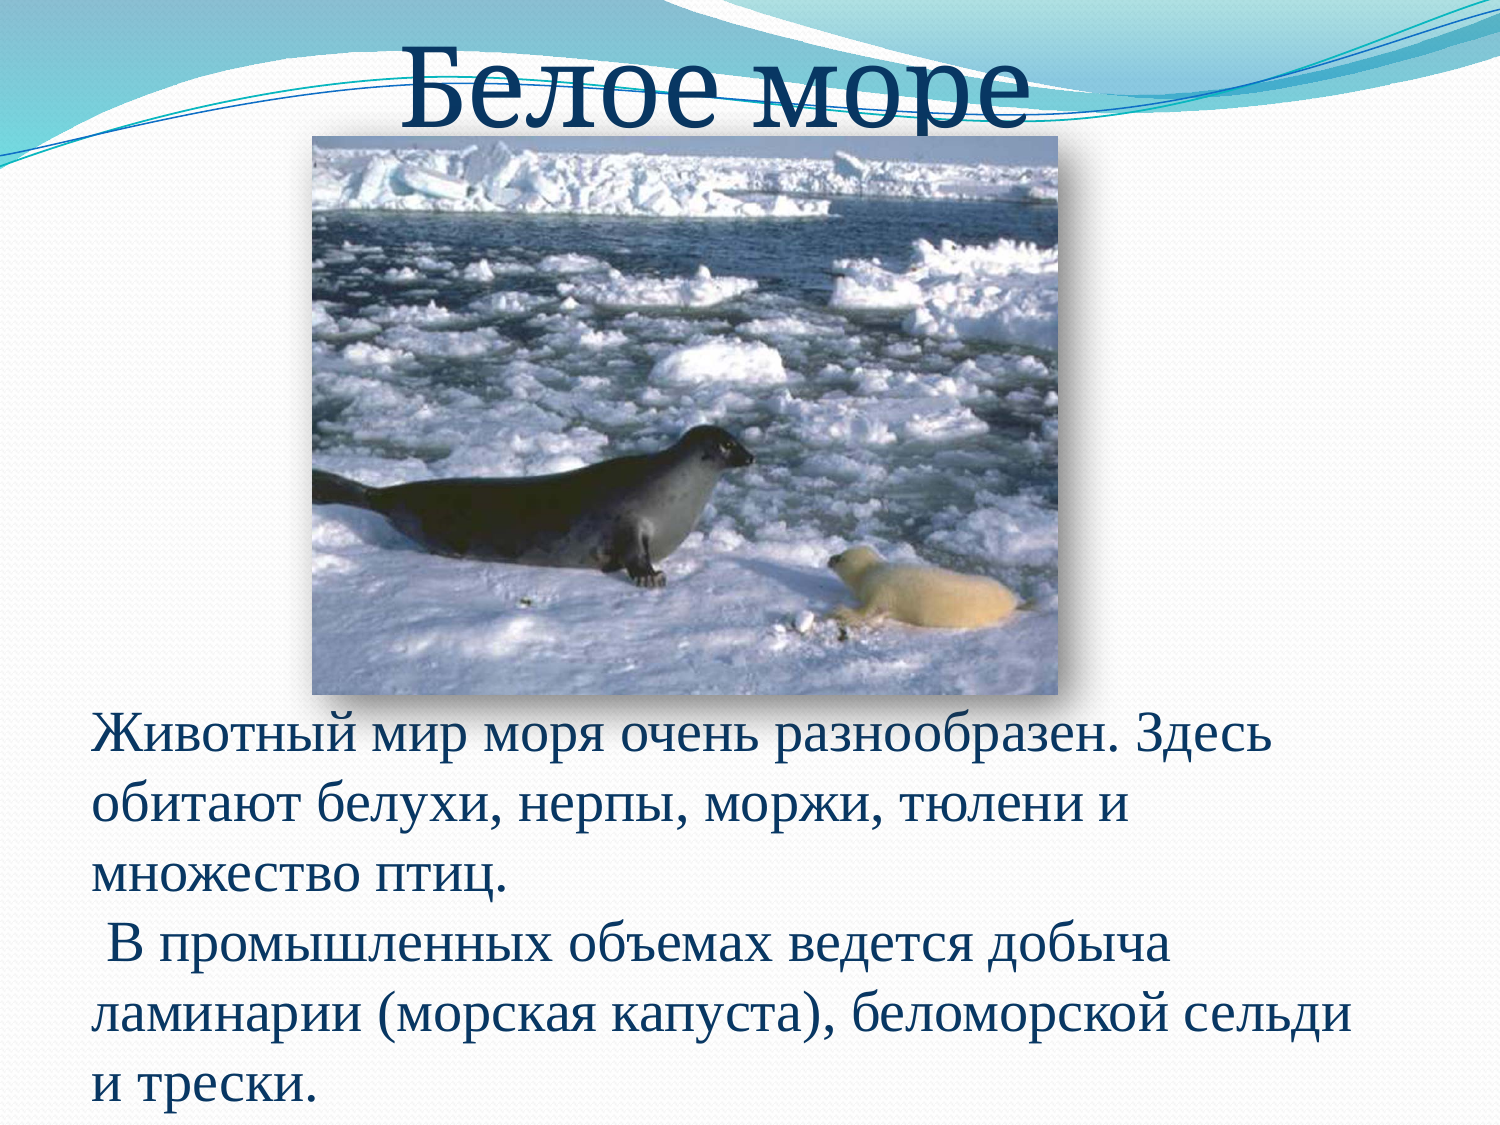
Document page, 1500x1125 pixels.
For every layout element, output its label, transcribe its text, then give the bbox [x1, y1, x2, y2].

text_box Животный мир моря очень разнообразен. Здесь обитают белухи, нерпы, моржи, тюлени и множество птиц. В промышленных объемах ведется добыча ламинарии (морская капуста), беломорской сельди и трески. [76, 685, 1388, 1121]
picture [312, 136, 1058, 696]
text_box Белое море [383, 7, 1152, 157]
